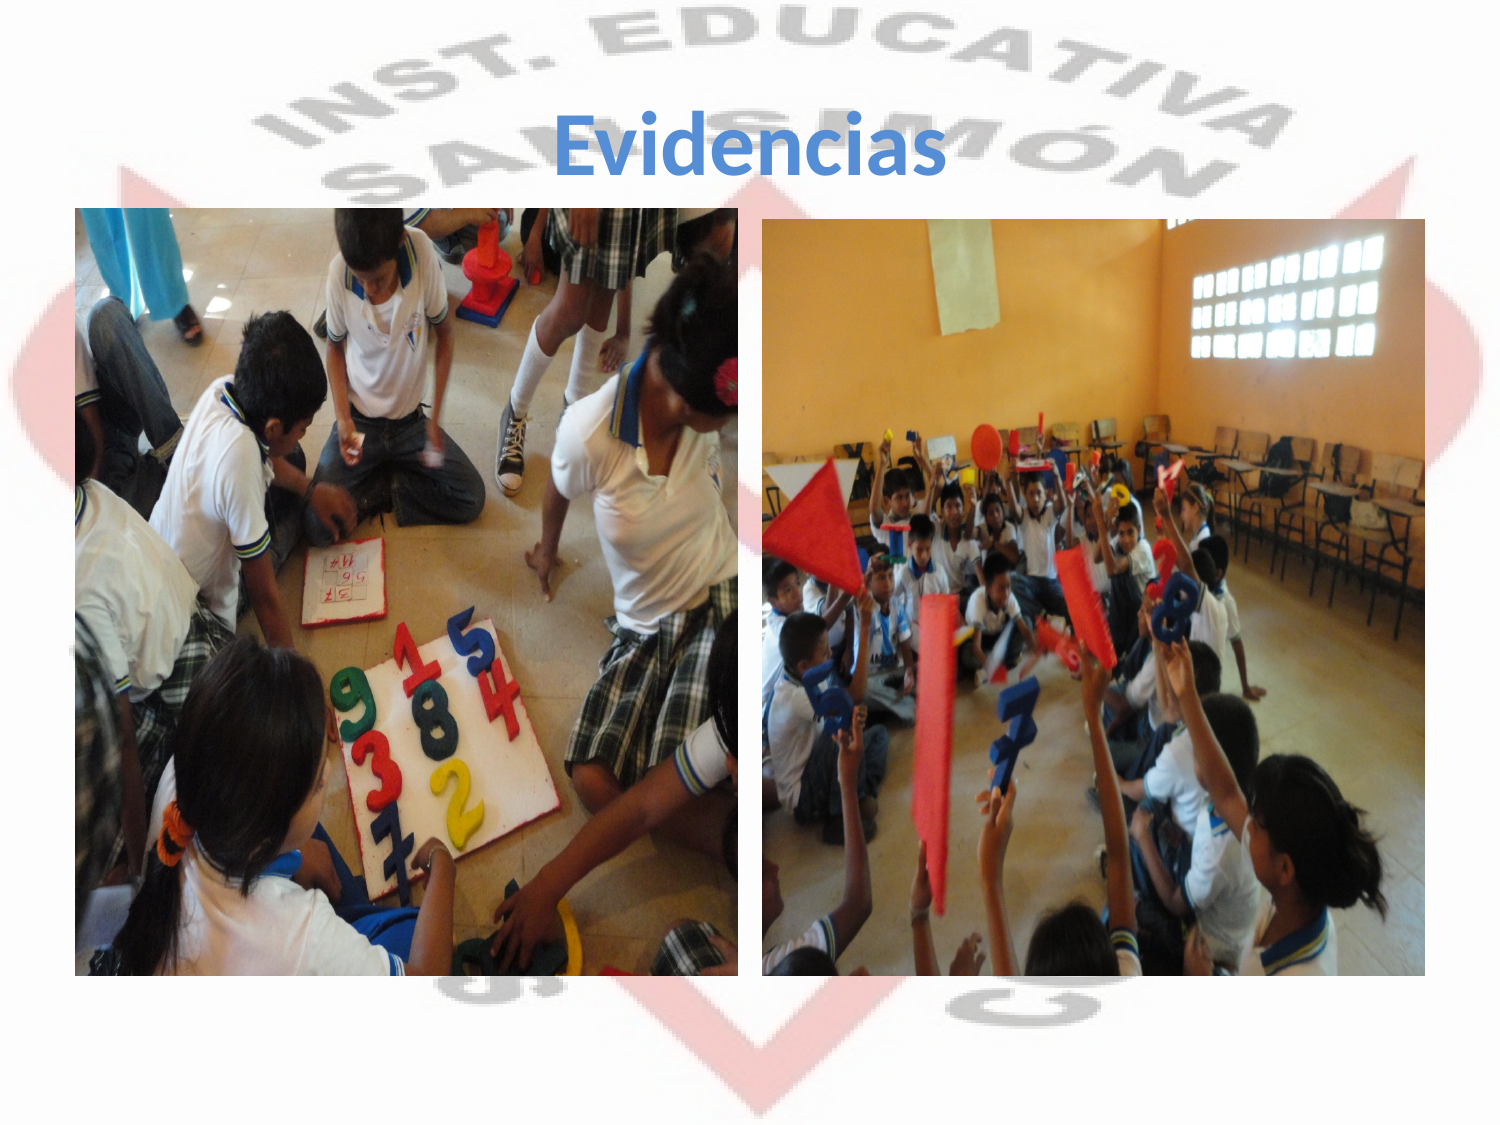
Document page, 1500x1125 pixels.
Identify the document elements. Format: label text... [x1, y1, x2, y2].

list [74, 207, 738, 977]
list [762, 219, 1426, 977]
title Evidencias [75, 45, 1425, 233]
